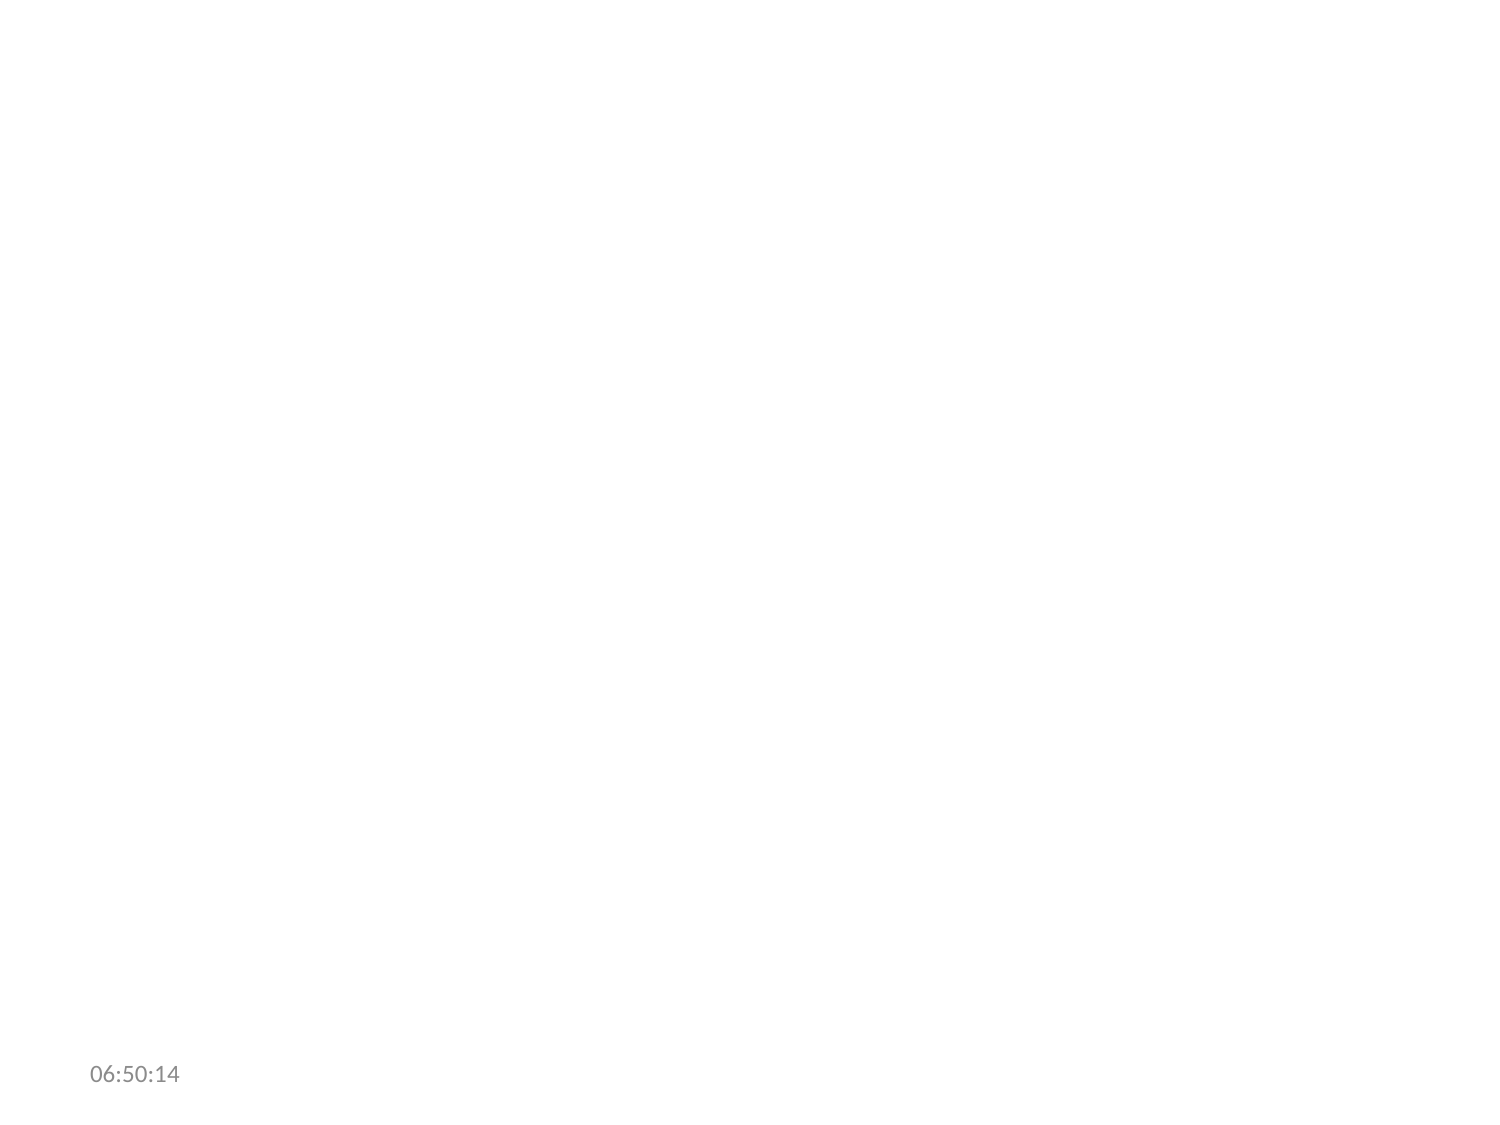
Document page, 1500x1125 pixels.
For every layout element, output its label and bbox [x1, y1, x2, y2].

slide_number [75, 1042, 425, 1103]
